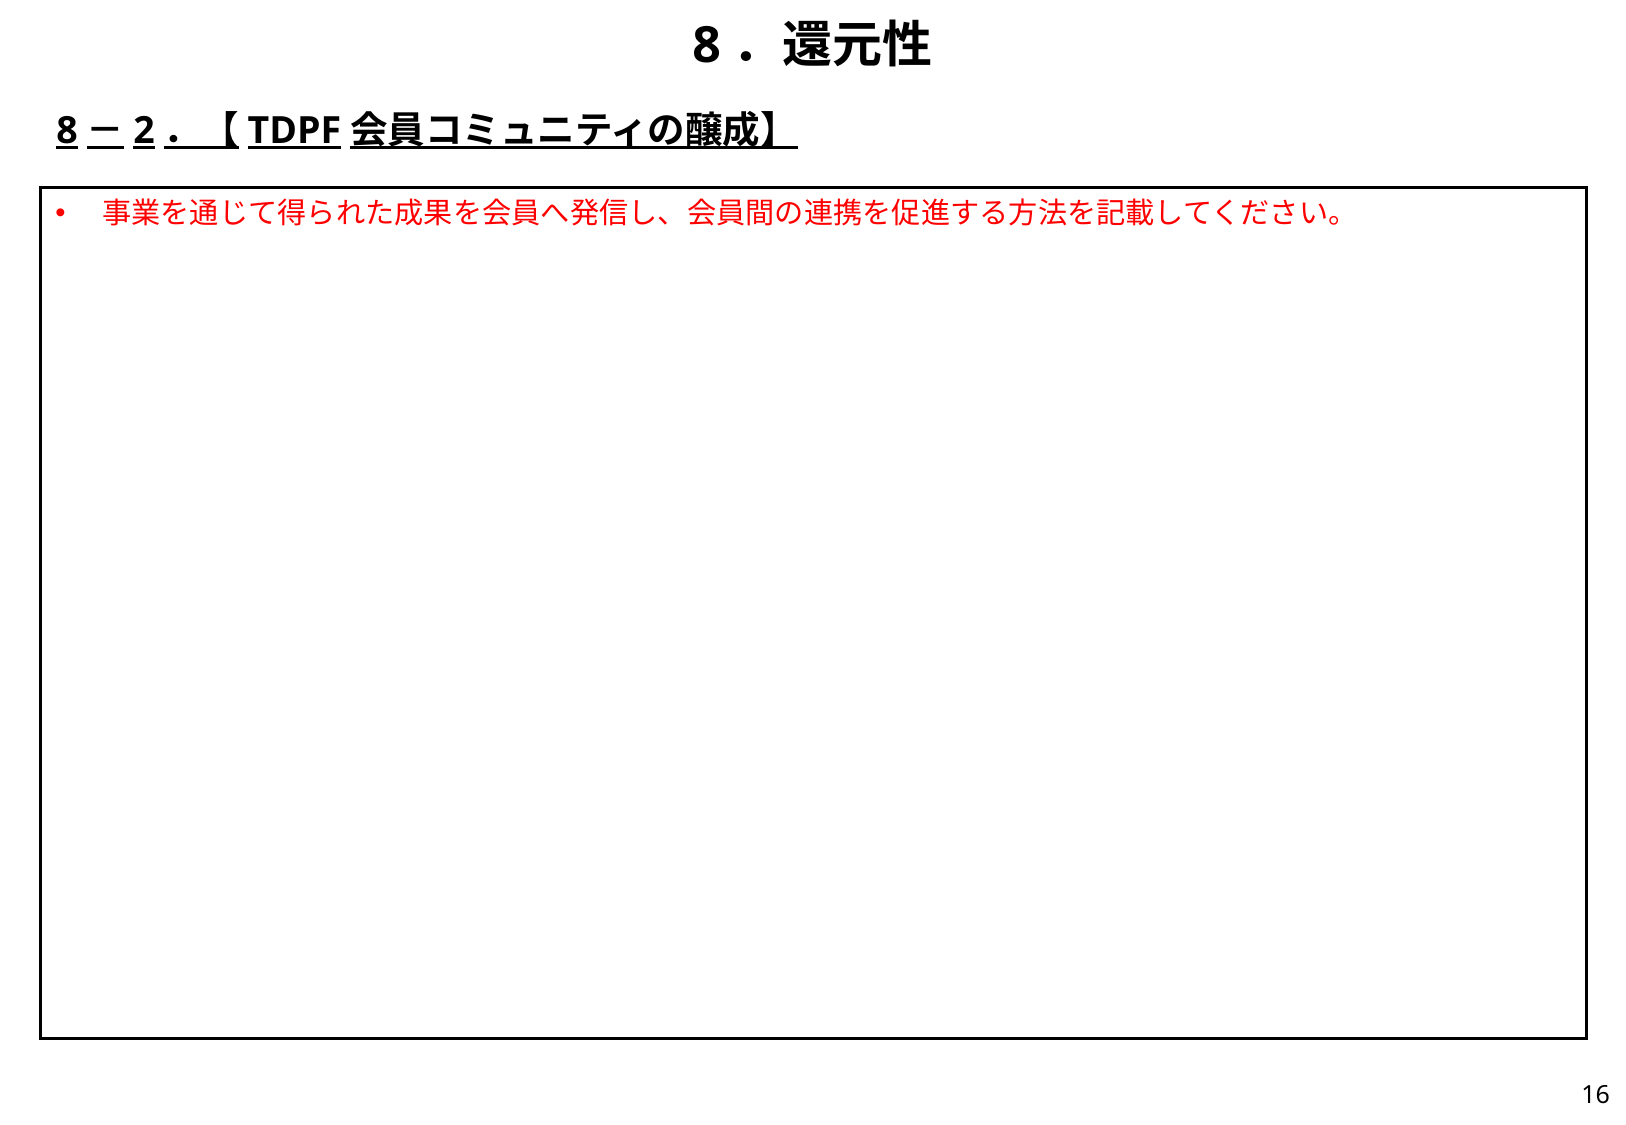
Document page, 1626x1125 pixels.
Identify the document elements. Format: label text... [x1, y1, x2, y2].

text_box 事業を通じて得られた成果を会員へ発信し、会員間の連携を促進する方法を記載してください。 [40, 186, 1588, 1039]
slide_number 15 [1259, 1065, 1625, 1125]
list 8－2．【TDPF会員コミュニティの醸成】 [41, 103, 1579, 757]
title 8．還元性 [0, 0, 1625, 93]
